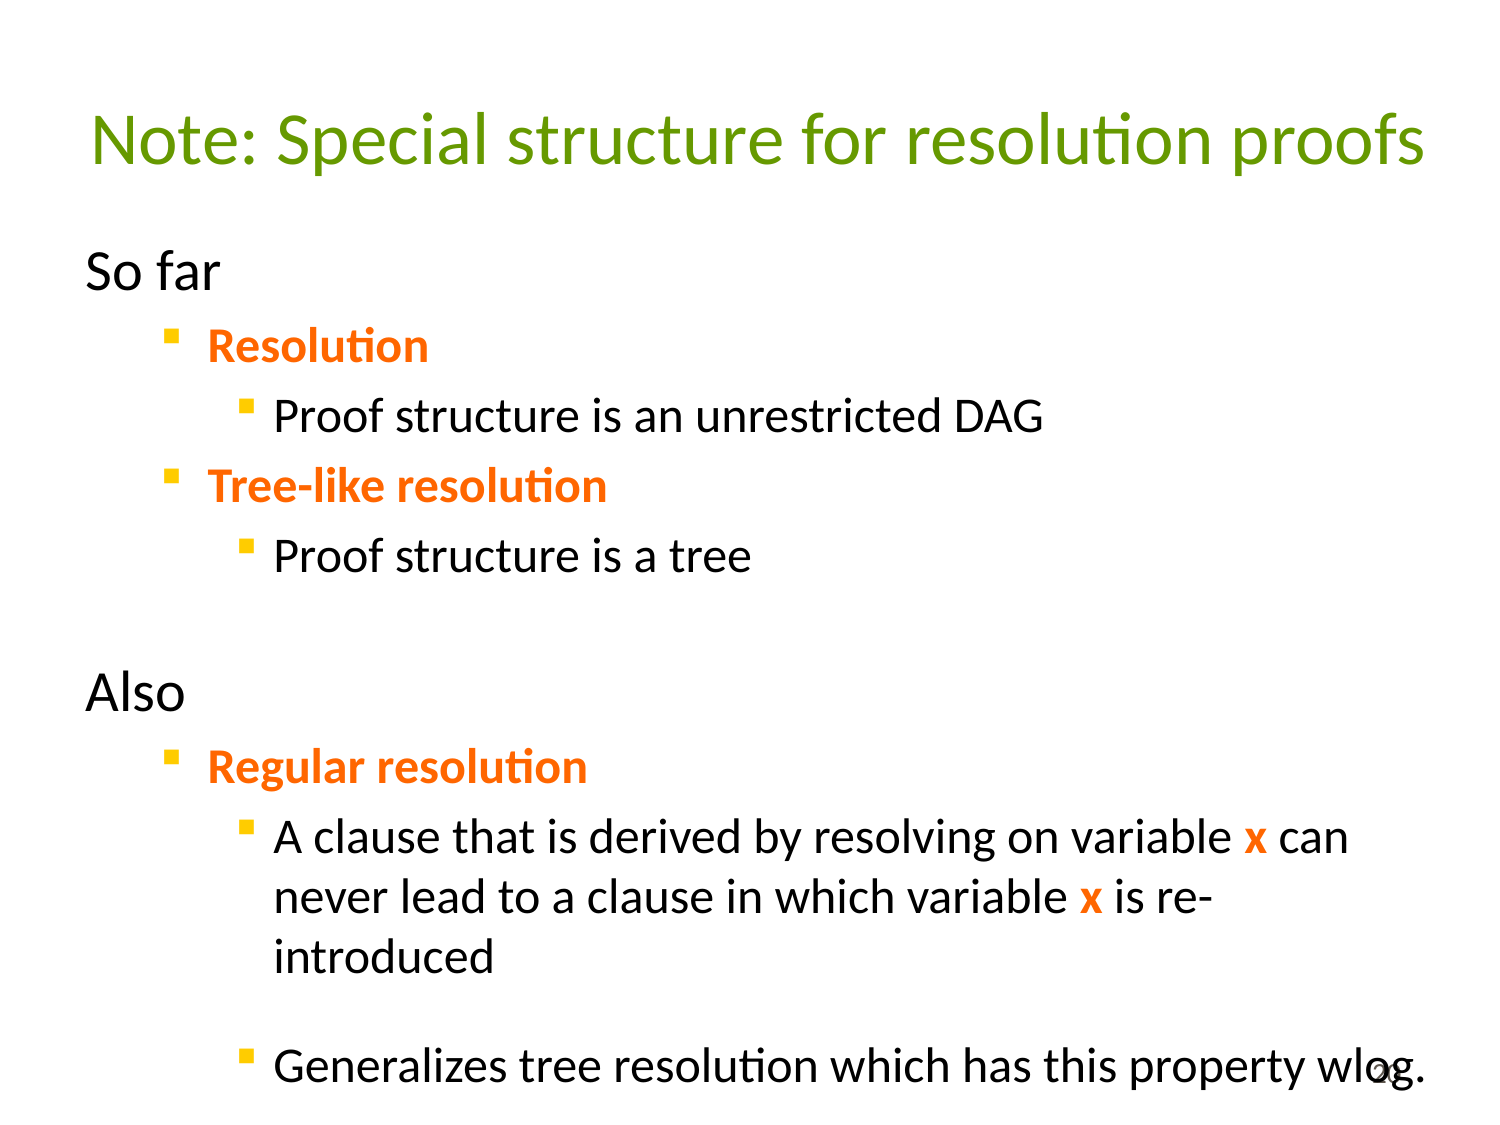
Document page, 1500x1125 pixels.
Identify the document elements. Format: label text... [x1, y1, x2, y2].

title Note: Special structure for resolution proofs [75, 37, 1450, 188]
list So far Resolution Proof structure is an unrestricted DAG Tree-like resolution Proof structure is a tree Also Regular resolution A clause that is derived by resolving on variable x can never lead to a clause in which variable x is re-introduced Generalizes tree resolution which has this property wlog. [70, 224, 1450, 1038]
slide_number 20 [1104, 1037, 1417, 1097]
